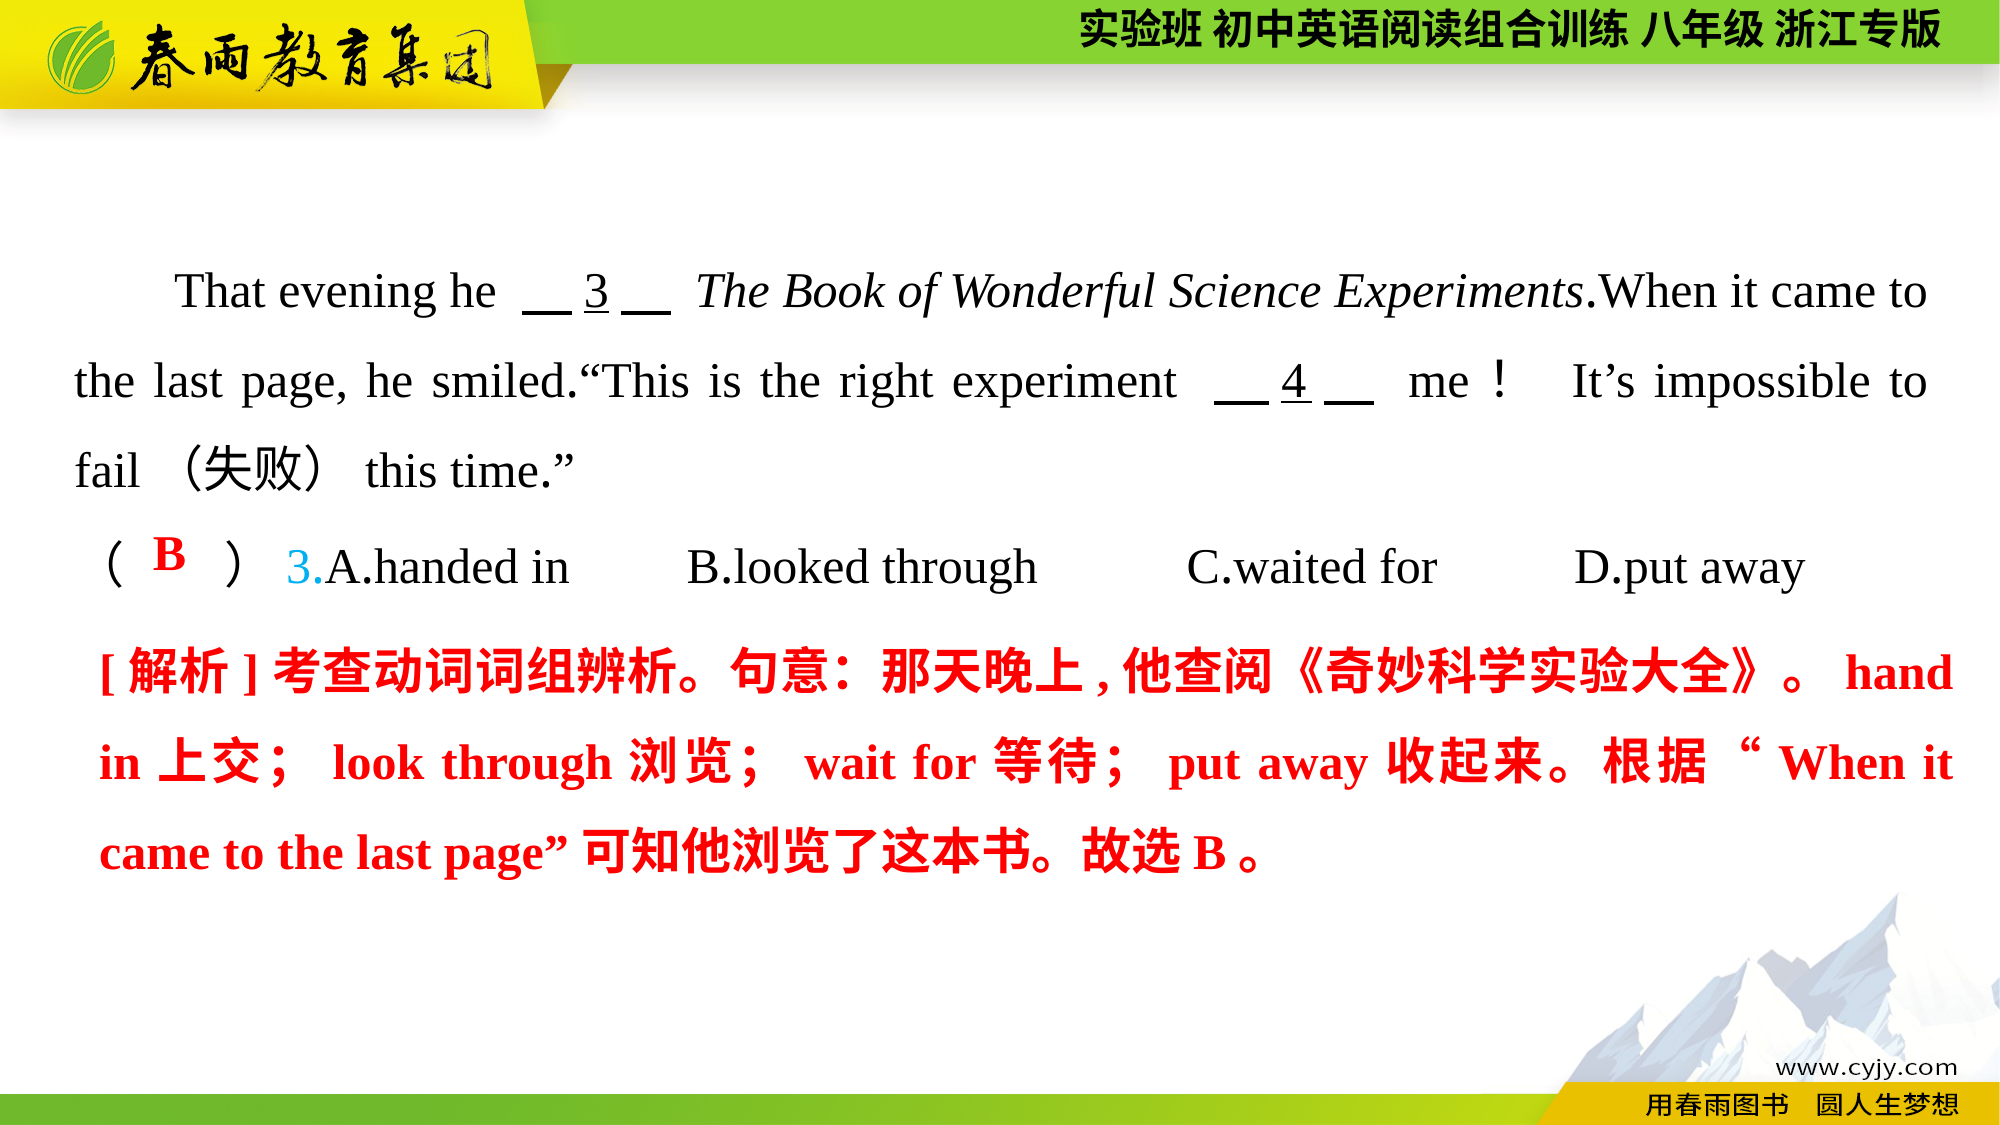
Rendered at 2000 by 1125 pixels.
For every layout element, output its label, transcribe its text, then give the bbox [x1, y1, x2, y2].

picture [0, 0, 2000, 1125]
text_box （ ）3.A.handed in B.looked through C.waited for D.put away [59, 497, 1944, 602]
text_box B [138, 513, 202, 589]
list That evening he 3 The Book of Wonderful Science Experiments.When it came to the last page, he smiled.“This is the right experiment 4 me！ It’s impossible to fail（失败）this time.” [59, 219, 1944, 497]
text_box [解析]考查动词词组辨析。句意：那天晚上,他查阅《奇妙科学实验大全》。hand in上交；look through浏览；wait for等待；put away收起来。根据“When it came to the last page”可知他浏览了这本书。故选B。 [84, 602, 1969, 888]
